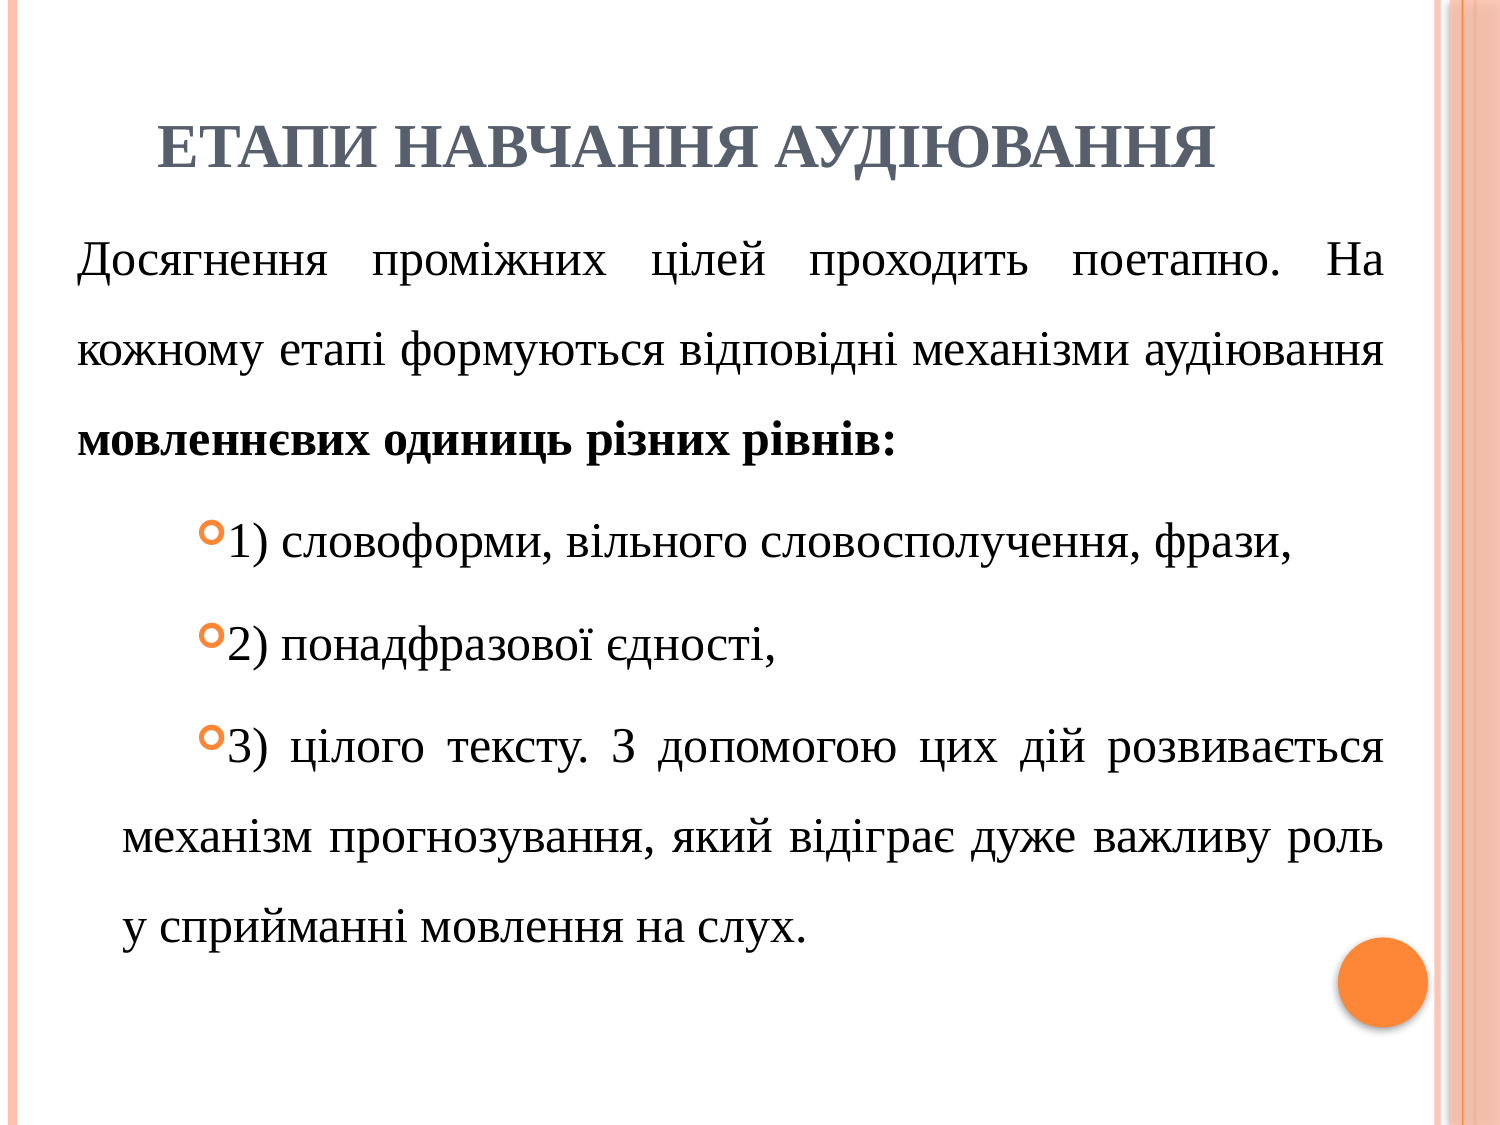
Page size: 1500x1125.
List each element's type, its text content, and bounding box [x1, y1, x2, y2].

list Досягнення проміжних цілей проходить поетапно. На кожному етапі формуються відповідні механізми аудіювання мовленнєвих одиниць різних рівнів: 1) словоформи, вільного словосполучення, фрази, 2) понадфразової єдності, 3) цілого тексту. З допомогою цих дій розвивається механізм прогнозування, який відіграє дуже важливу роль у сприйманні мовлення на слух. [62, 187, 1400, 987]
title Етапи навчання аудіювання [75, 45, 1300, 187]
